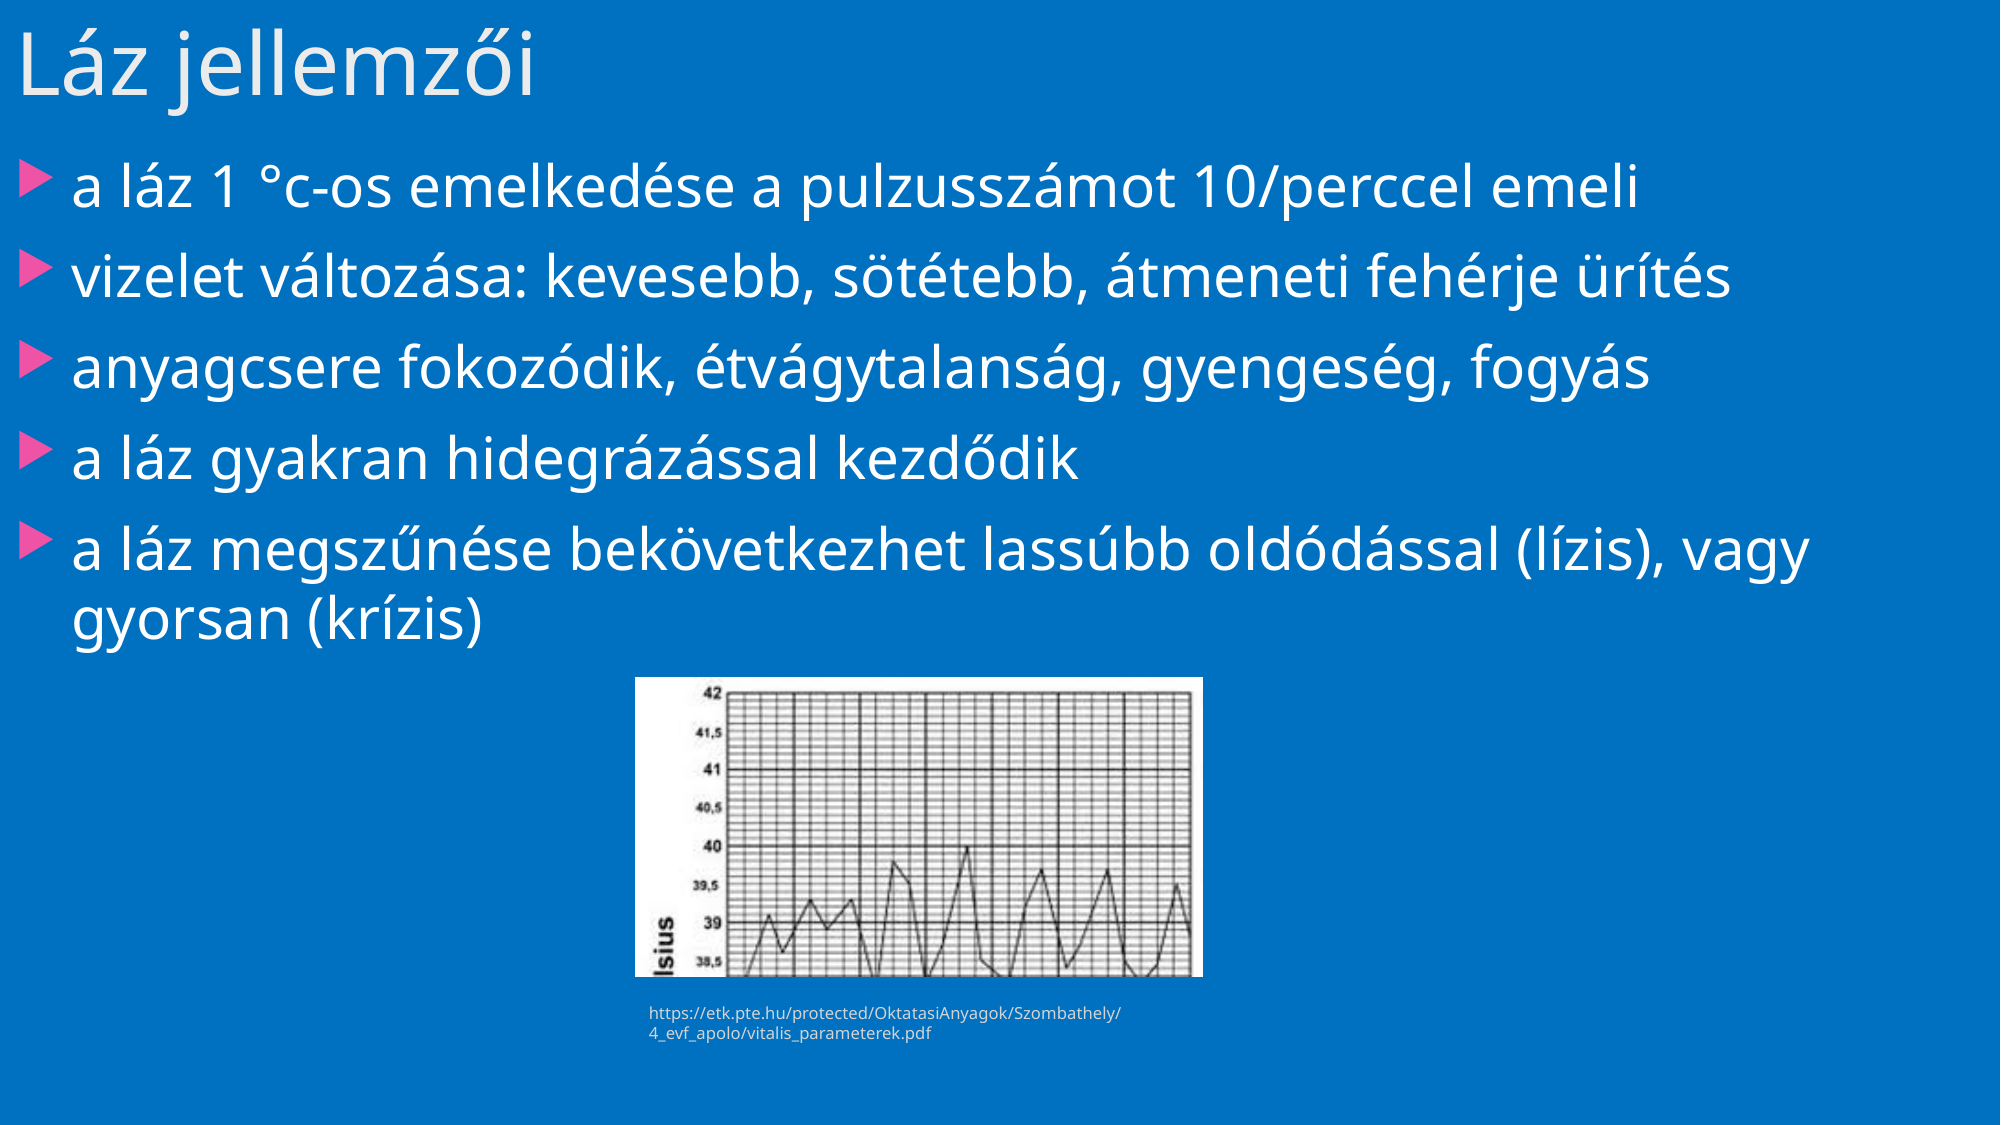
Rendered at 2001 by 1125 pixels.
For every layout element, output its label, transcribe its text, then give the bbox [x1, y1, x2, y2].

list a láz 1 °c-os emelkedése a pulzusszámot 10/perccel emeli vizelet változása: kevesebb, sötétebb, átmeneti fehérje ürítés anyagcsere fokozódik, étvágytalanság, gyengeség, fogyás a láz gyakran hidegrázással kezdődik a láz megszűnése bekövetkezhet lassúbb oldódással (lízis), vagy gyorsan (krízis) [0, 141, 1904, 1079]
title Láz jellemzői [0, 0, 1543, 141]
picture [634, 677, 1203, 977]
text_box https://etk.pte.hu/protected/OktatasiAnyagok/Szombathely/4_evf_apolo/vitalis_parameterek.pdf [634, 995, 1205, 1051]
